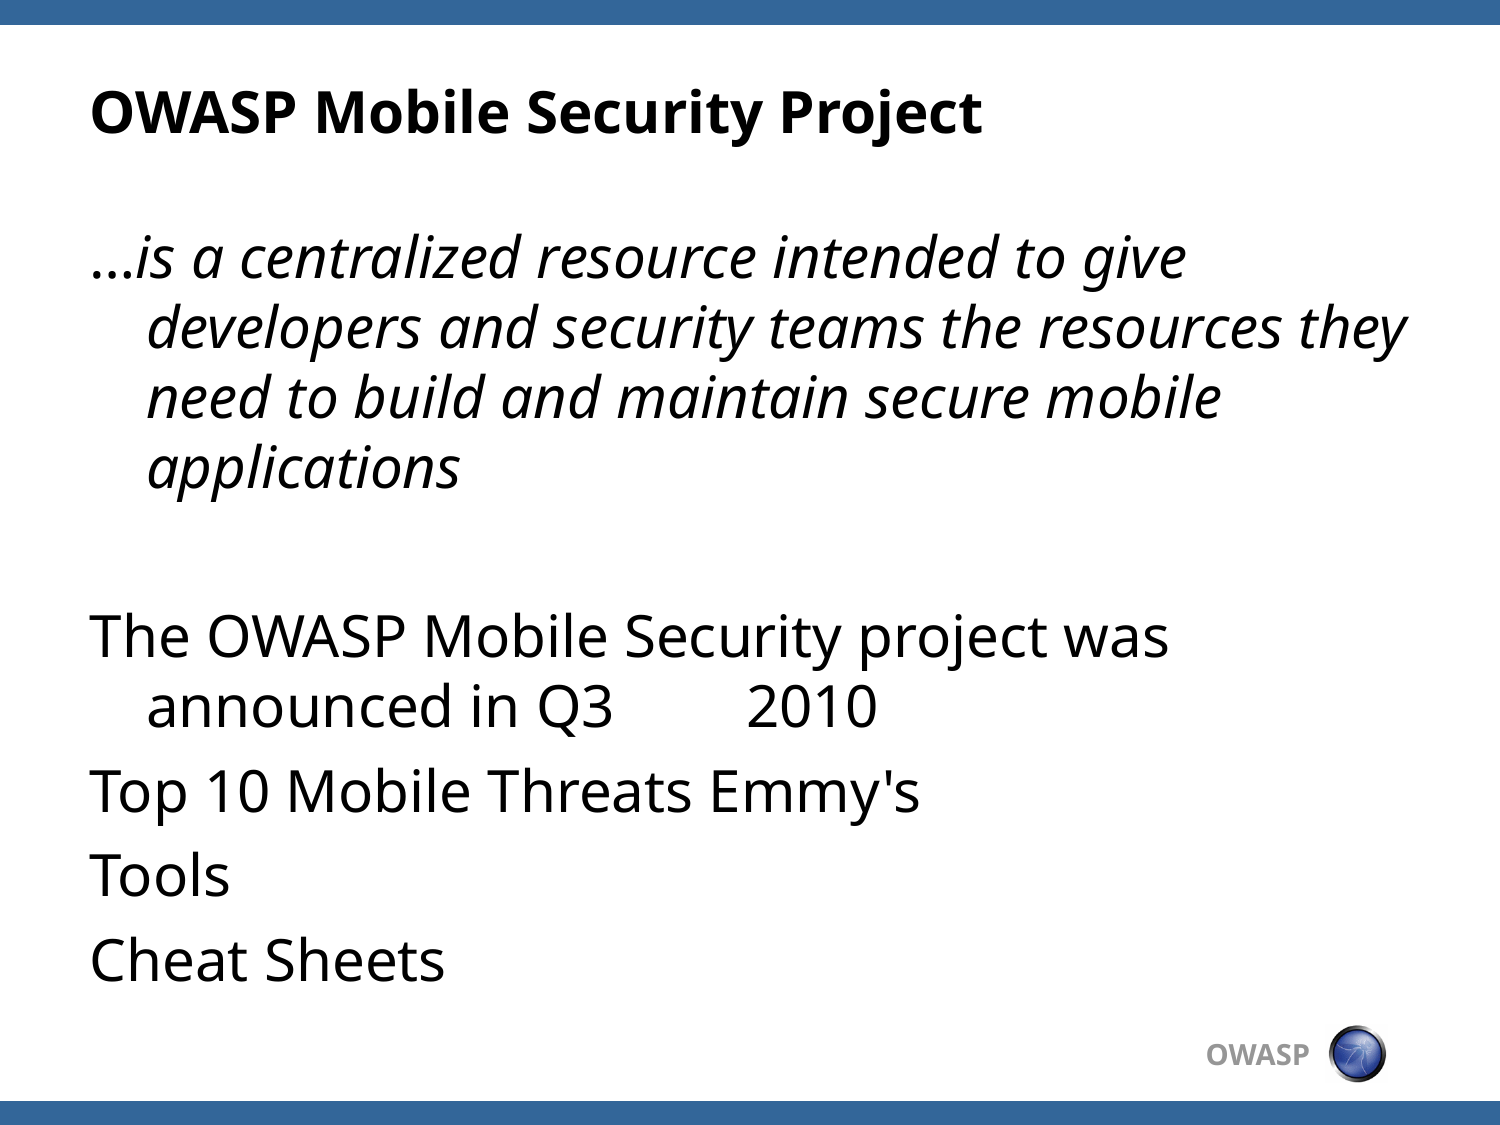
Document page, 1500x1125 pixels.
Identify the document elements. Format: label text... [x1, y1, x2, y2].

title OWASP Mobile Security Project [75, 32, 1425, 188]
picture [1325, 1024, 1388, 1083]
list …is a centralized resource intended to give developers and security teams the resources they need to build and maintain secure mobile applications The OWASP Mobile Security project was announced in Q3 2010 Top 10 Mobile Threats Emmy's Tools Cheat Sheets [75, 212, 1425, 1005]
